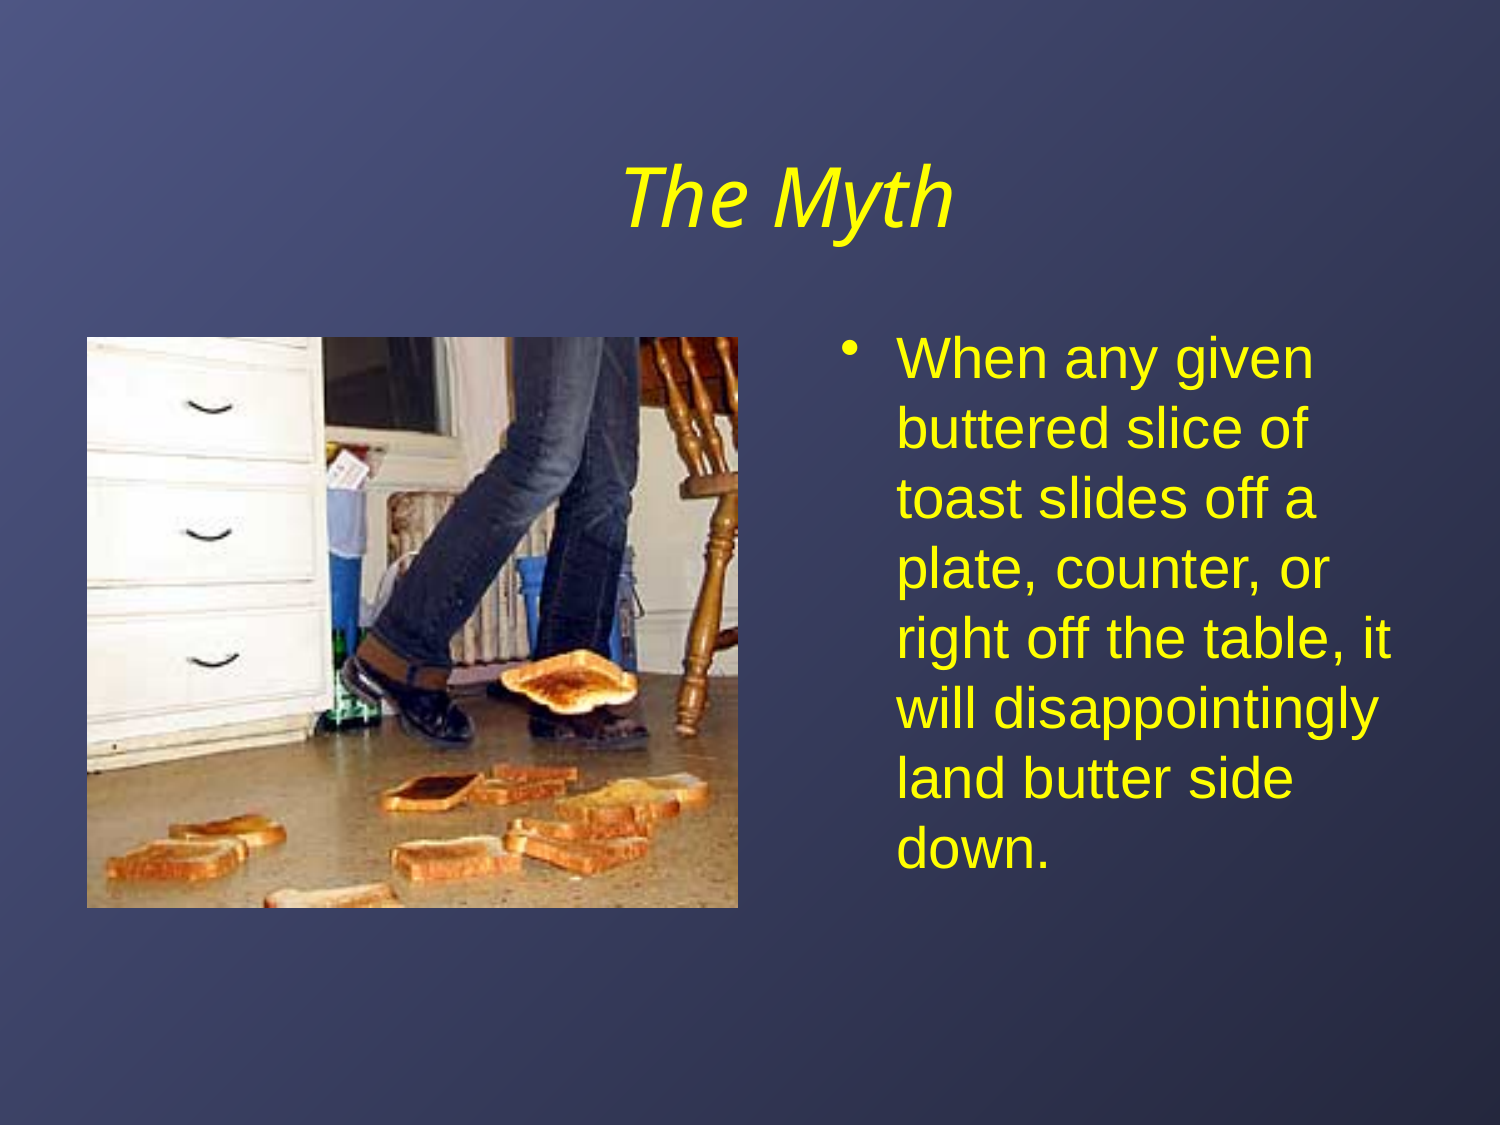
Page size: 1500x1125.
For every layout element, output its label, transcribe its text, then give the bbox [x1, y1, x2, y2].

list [87, 337, 738, 908]
title The Myth [187, 99, 1388, 288]
list When any given buttered slice of toast slides off a plate, counter, or right off the table, it will disappointingly land butter side down. [824, 312, 1438, 988]
